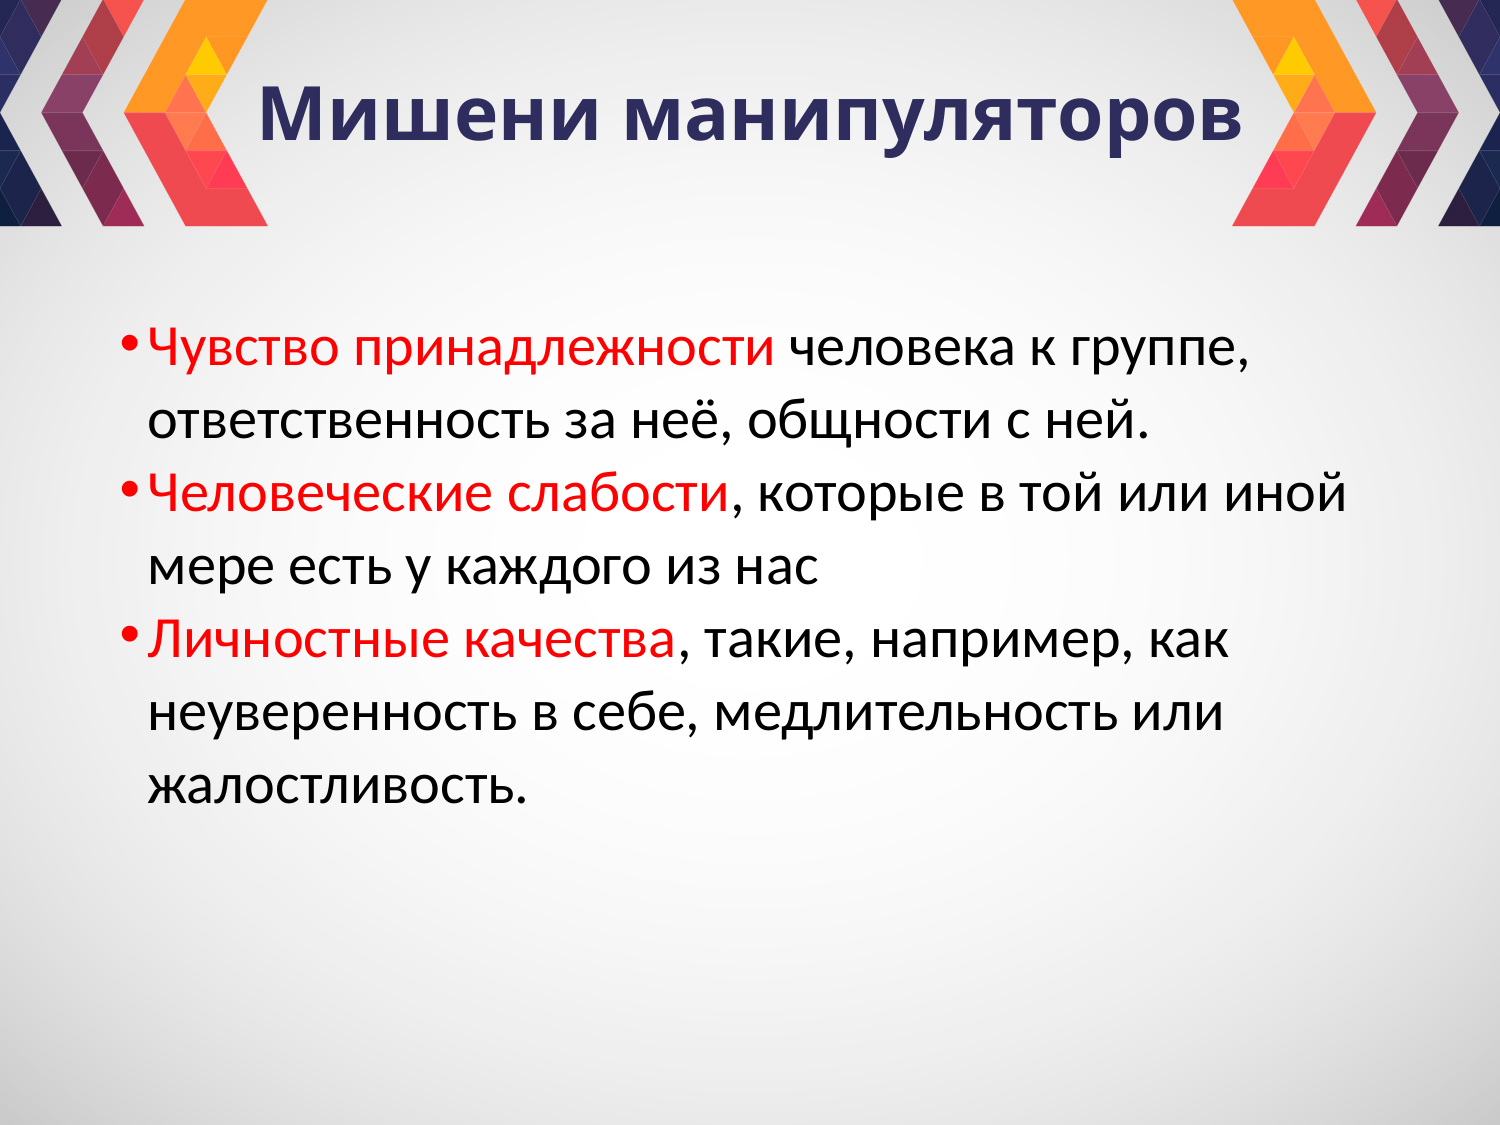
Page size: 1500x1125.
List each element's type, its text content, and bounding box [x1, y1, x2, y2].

picture [0, 0, 1500, 1125]
list Чувство принадлежности человека к группе, ответственность за неё, общности с ней. Человеческие слабости, которые в той или иной мере есть у каждого из нас Личностные качества, такие, например, как неуверенность в себе, медлительность или жалостливость. [104, 296, 1399, 1053]
title Мишени манипуляторов [209, 59, 1293, 173]
